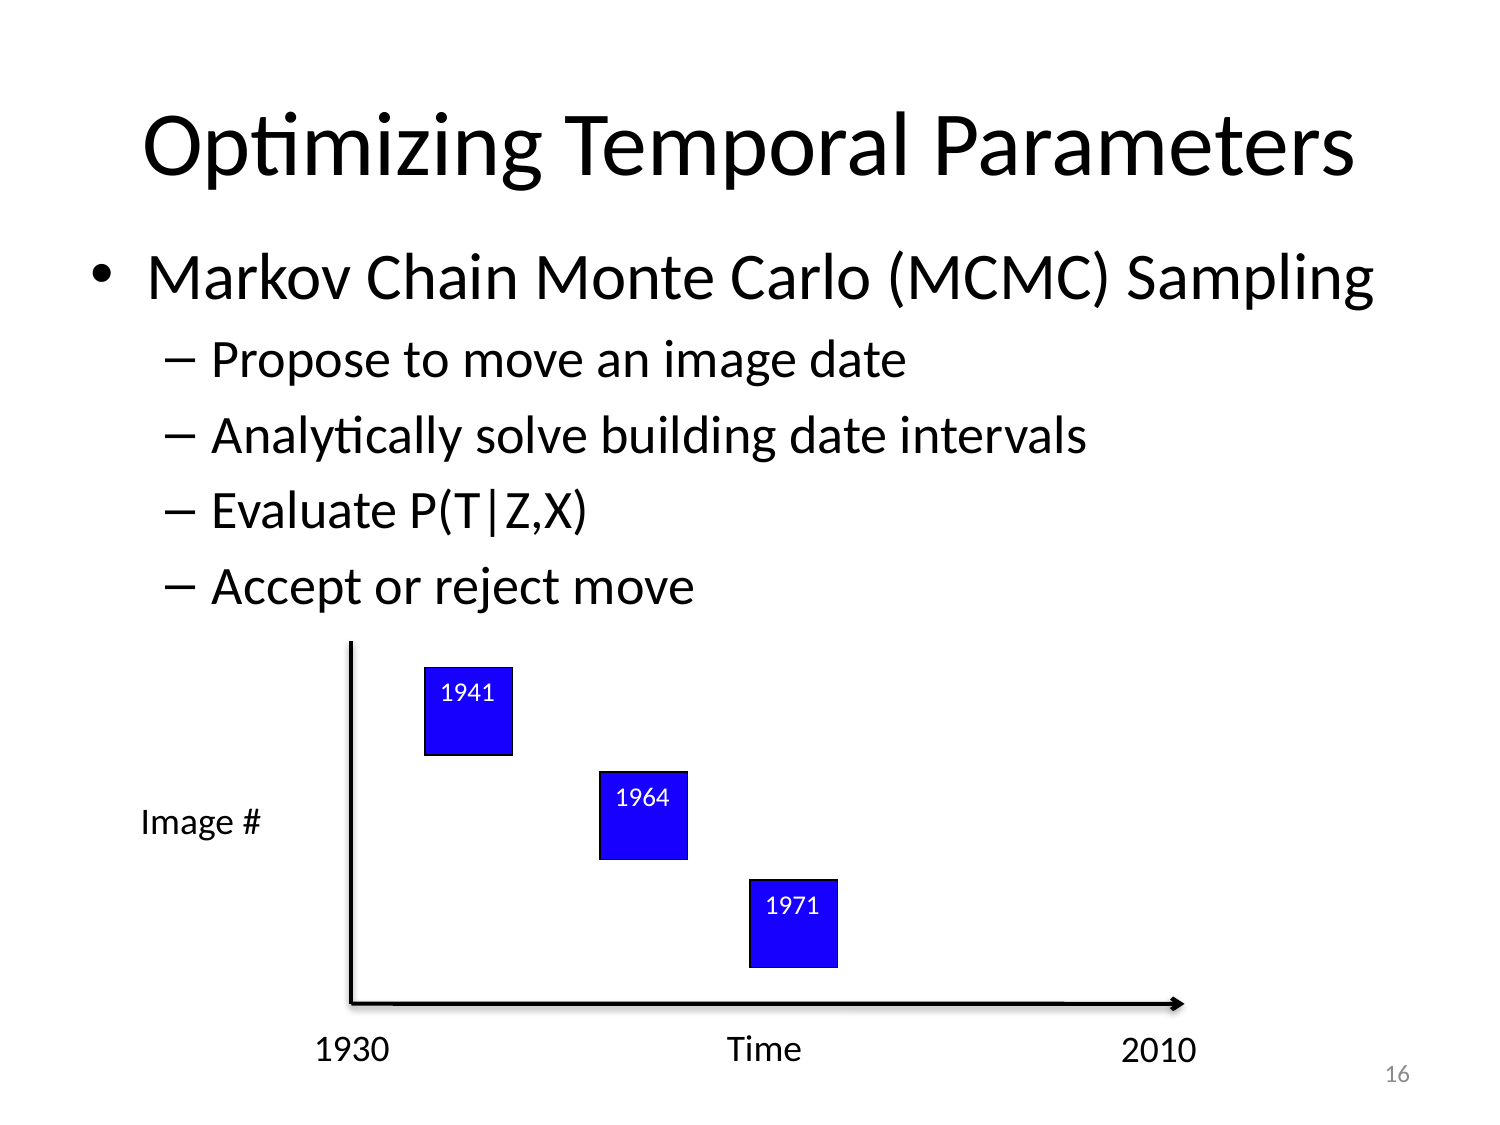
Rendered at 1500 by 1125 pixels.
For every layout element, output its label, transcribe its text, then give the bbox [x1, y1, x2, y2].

title Optimizing Temporal Parameters [75, 45, 1425, 224]
text_box 2010 [1106, 1017, 1212, 1078]
slide_number 16 [1074, 1042, 1425, 1103]
text_box Time [712, 1016, 818, 1076]
text_box 1941 [424, 667, 513, 755]
list Markov Chain Monte Carlo (MCMC) Sampling Propose to move an image date Analytically solve building date intervals Evaluate P(T|Z,X) Accept or reject move [75, 224, 1425, 968]
text_box 1971 [749, 879, 838, 968]
text_box 1930 [299, 1016, 405, 1076]
text_box 1964 [599, 771, 688, 860]
text_box Image # [125, 789, 277, 850]
